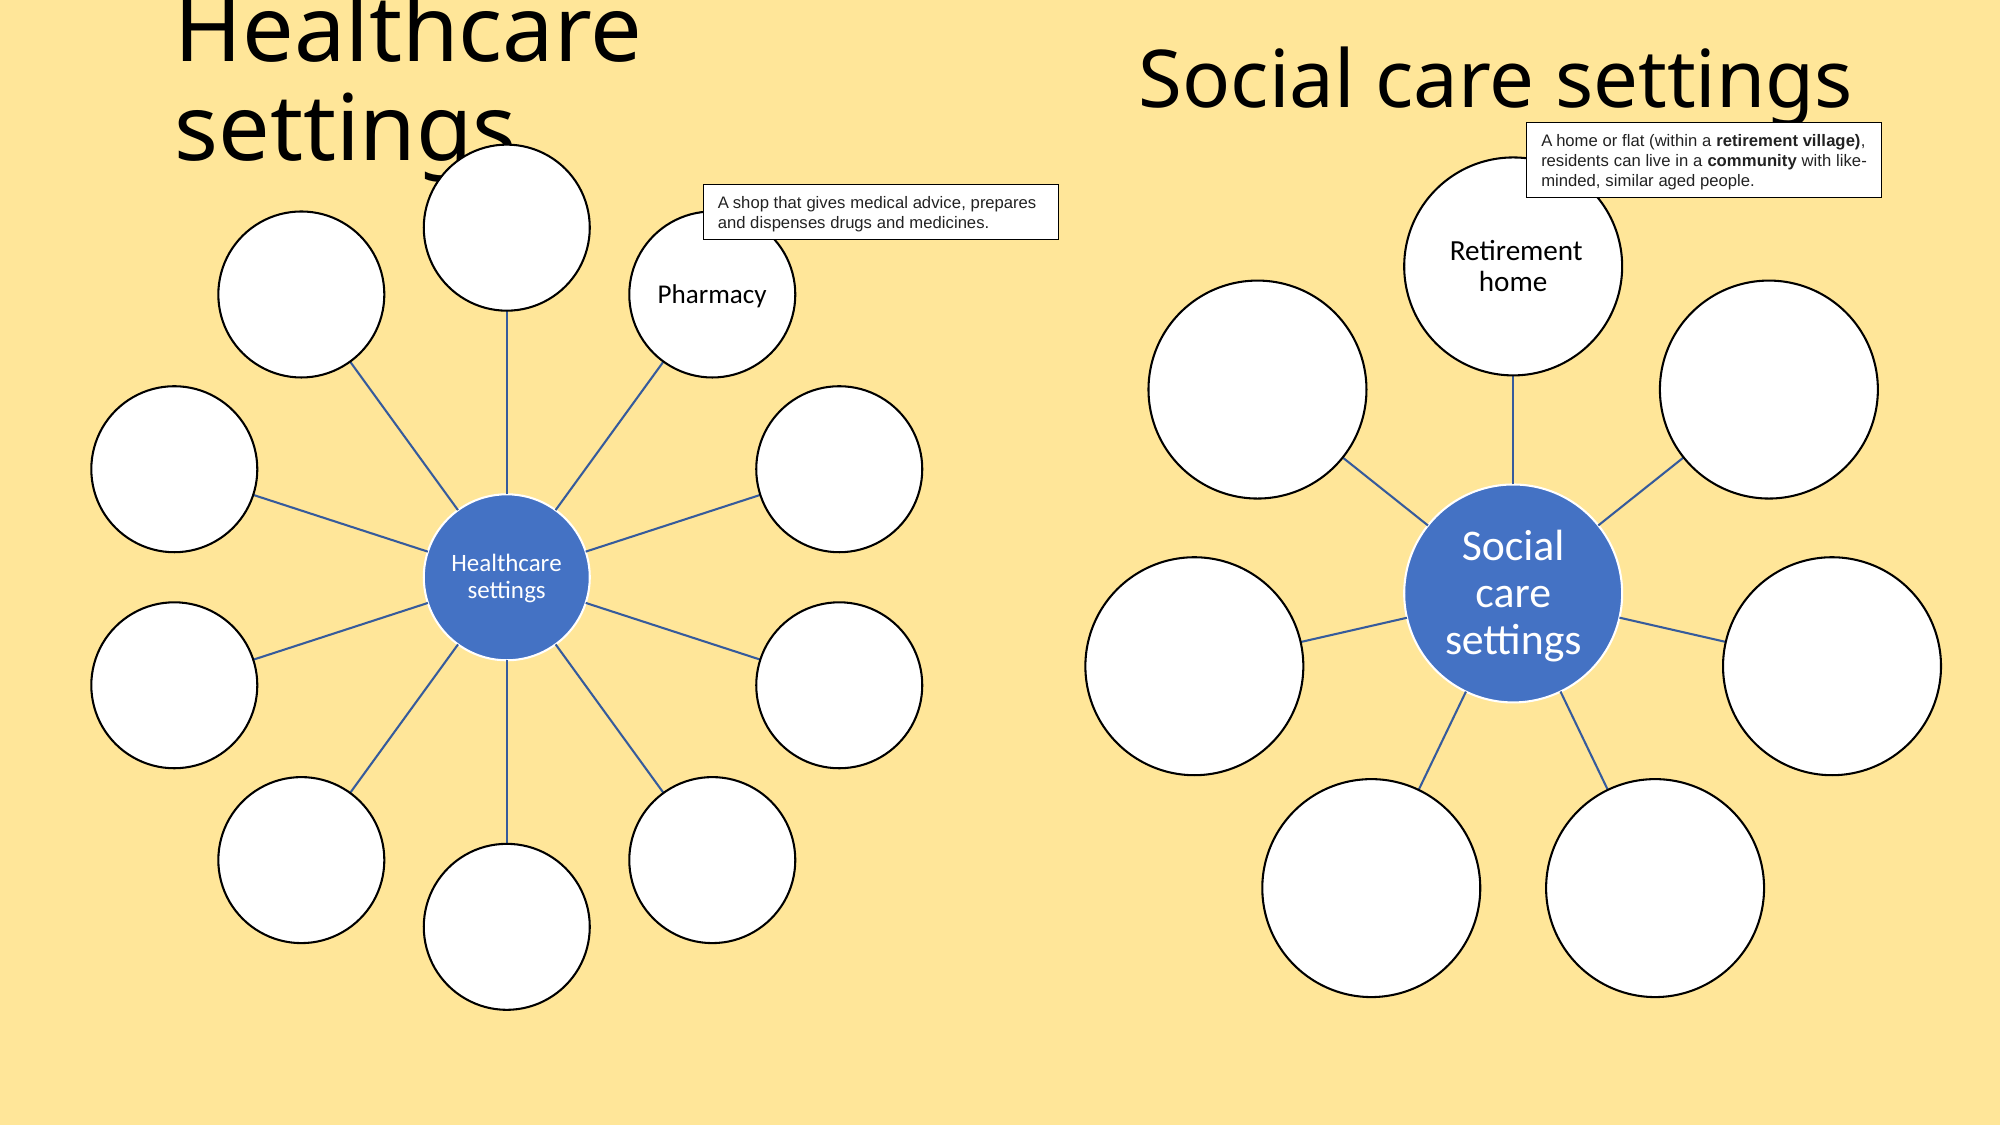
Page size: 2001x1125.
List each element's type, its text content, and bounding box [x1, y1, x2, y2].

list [39, 141, 975, 1014]
title Healthcare settings [159, 22, 918, 141]
text_box A shop that gives medical advice, prepares and dispenses drugs and medicines. [975, 184, 1059, 240]
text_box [1082, 141, 1945, 1014]
text_box A home or flat (within a retirement village), residents can live in a community with like-minded, similar aged people. [1526, 122, 1882, 141]
text_box Social care settings [1123, 22, 1882, 141]
